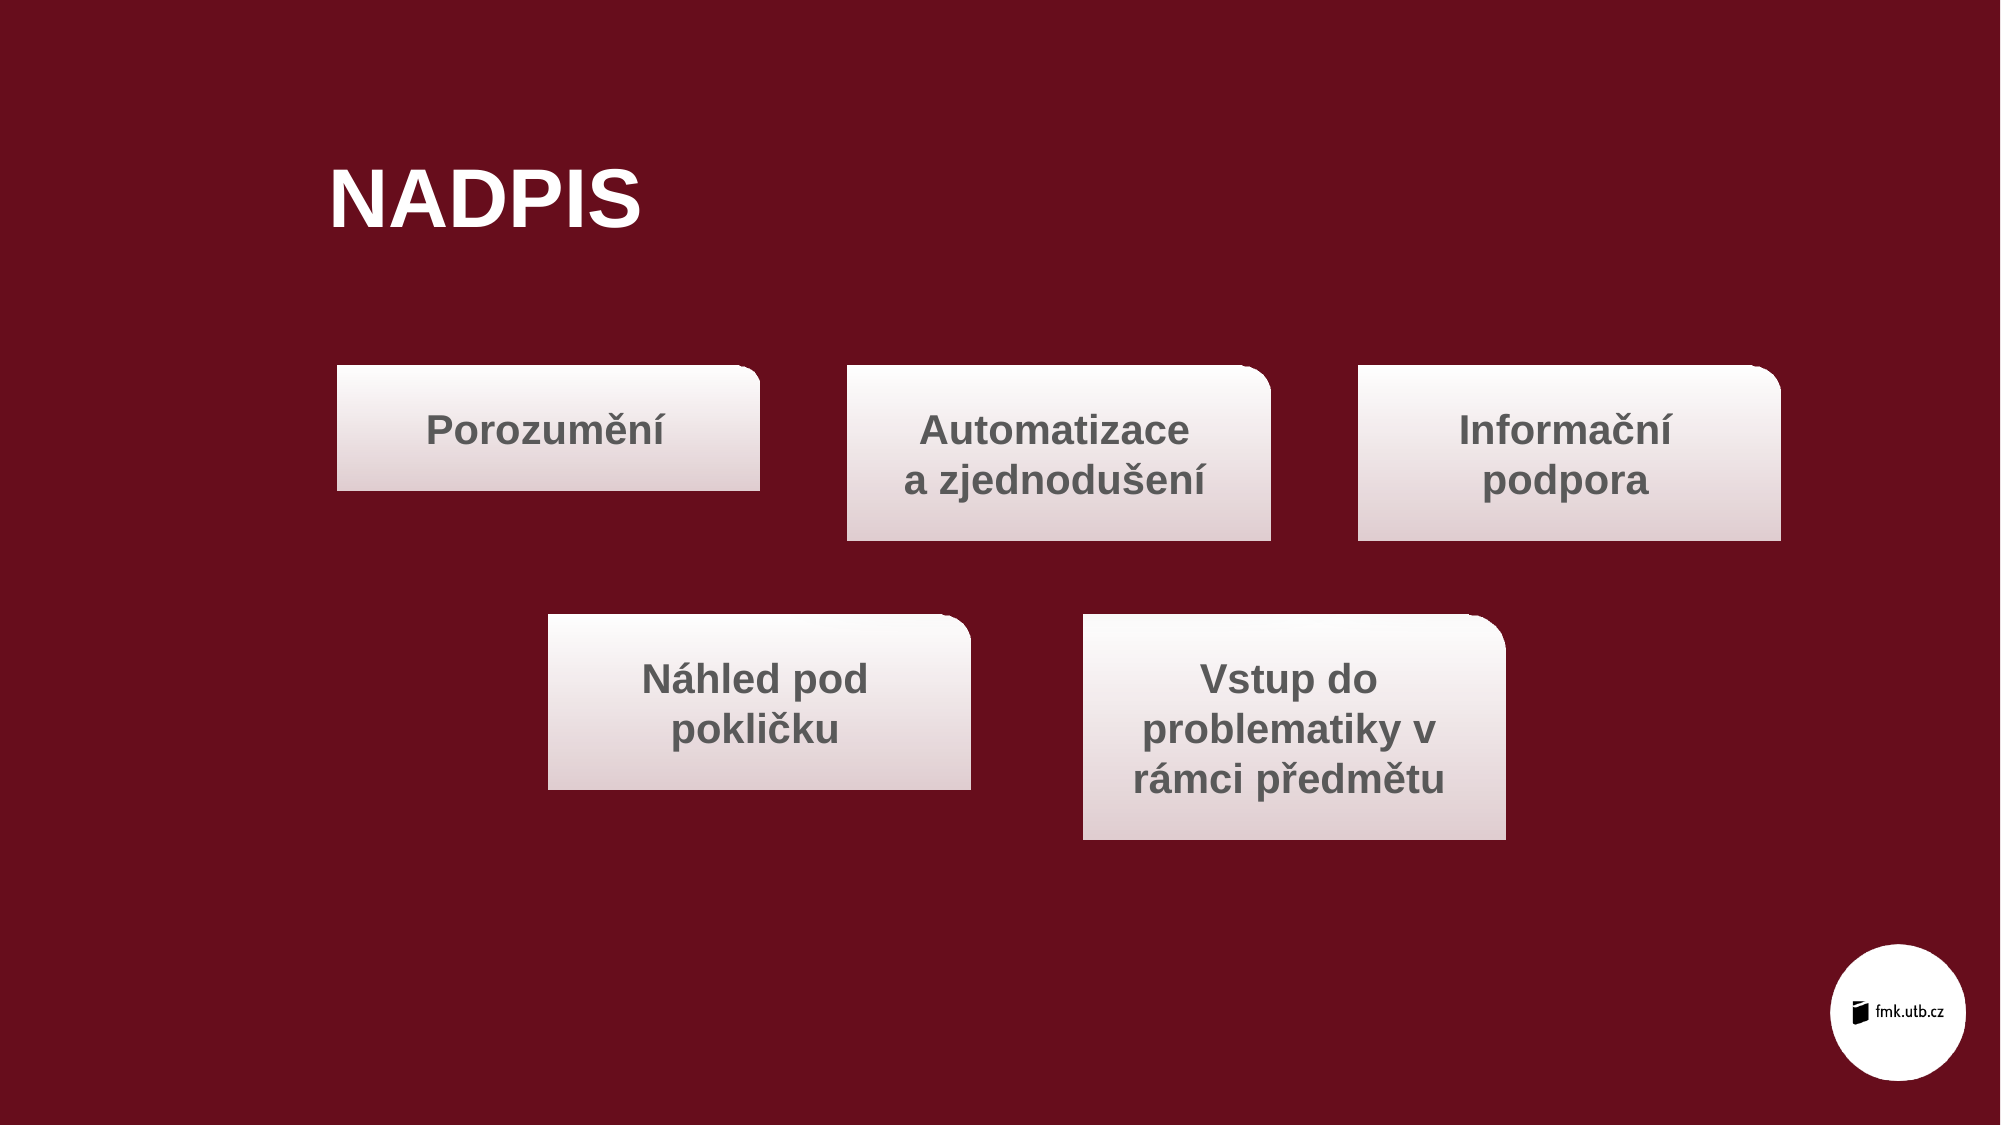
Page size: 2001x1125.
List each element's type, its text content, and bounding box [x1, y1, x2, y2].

text_box Informační podpora [1358, 365, 1781, 541]
text_box Vstup do problematiky v rámci předmětu [1083, 615, 1506, 840]
text_box Náhled pod pokličku [548, 614, 971, 790]
text_box Porozumění [337, 365, 760, 491]
picture [1830, 944, 1966, 1081]
text_box NADPIS [314, 137, 1600, 252]
text_box Automatizace a zjednodušení [847, 365, 1271, 541]
